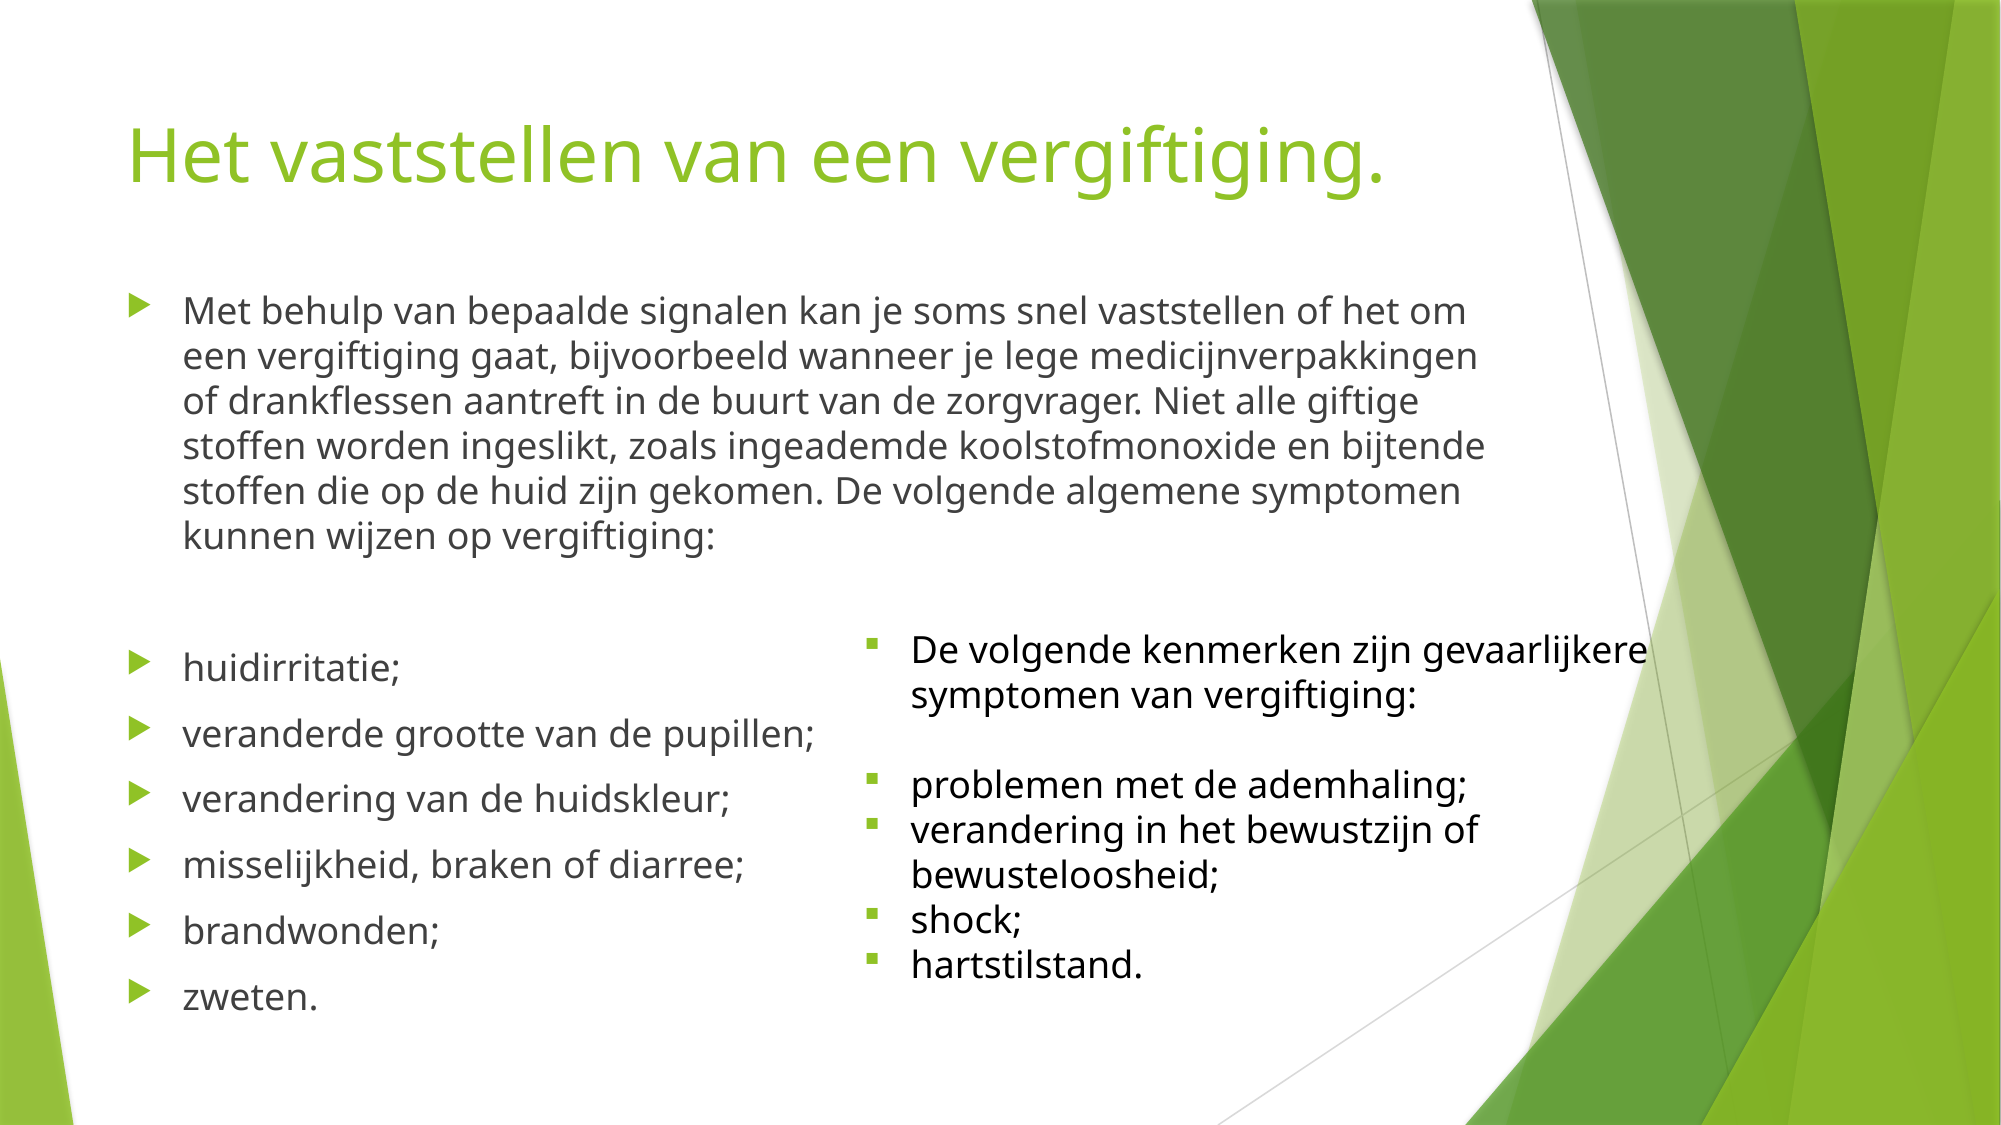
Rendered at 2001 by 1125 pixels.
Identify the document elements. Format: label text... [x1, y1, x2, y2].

title Het vaststellen van een vergiftiging. [111, 99, 1522, 279]
list Met behulp van bepaalde signalen kan je soms snel vaststellen of het om een vergiftiging gaat, bijvoorbeeld wanneer je lege medicijnverpakkingen of drankflessen aantreft in de buurt van de zorgvrager. Niet alle giftige stoffen worden ingeslikt, zoals ingeademde koolstofmonoxide en bijtende stoffen die op de huid zijn gekomen. De volgende algemene symptomen kunnen wijzen op vergiftiging: huidirritatie; veranderde grootte van de pupillen; verandering van de huidskleur; misselijkheid, braken of diarree; brandwonden; zweten. [111, 279, 1522, 1069]
text_box De volgende kenmerken zijn gevaarlijkere symptomen van vergiftiging: problemen met de ademhaling; verandering in het bewustzijn of bewusteloosheid; shock; hartstilstand. [849, 618, 1668, 994]
